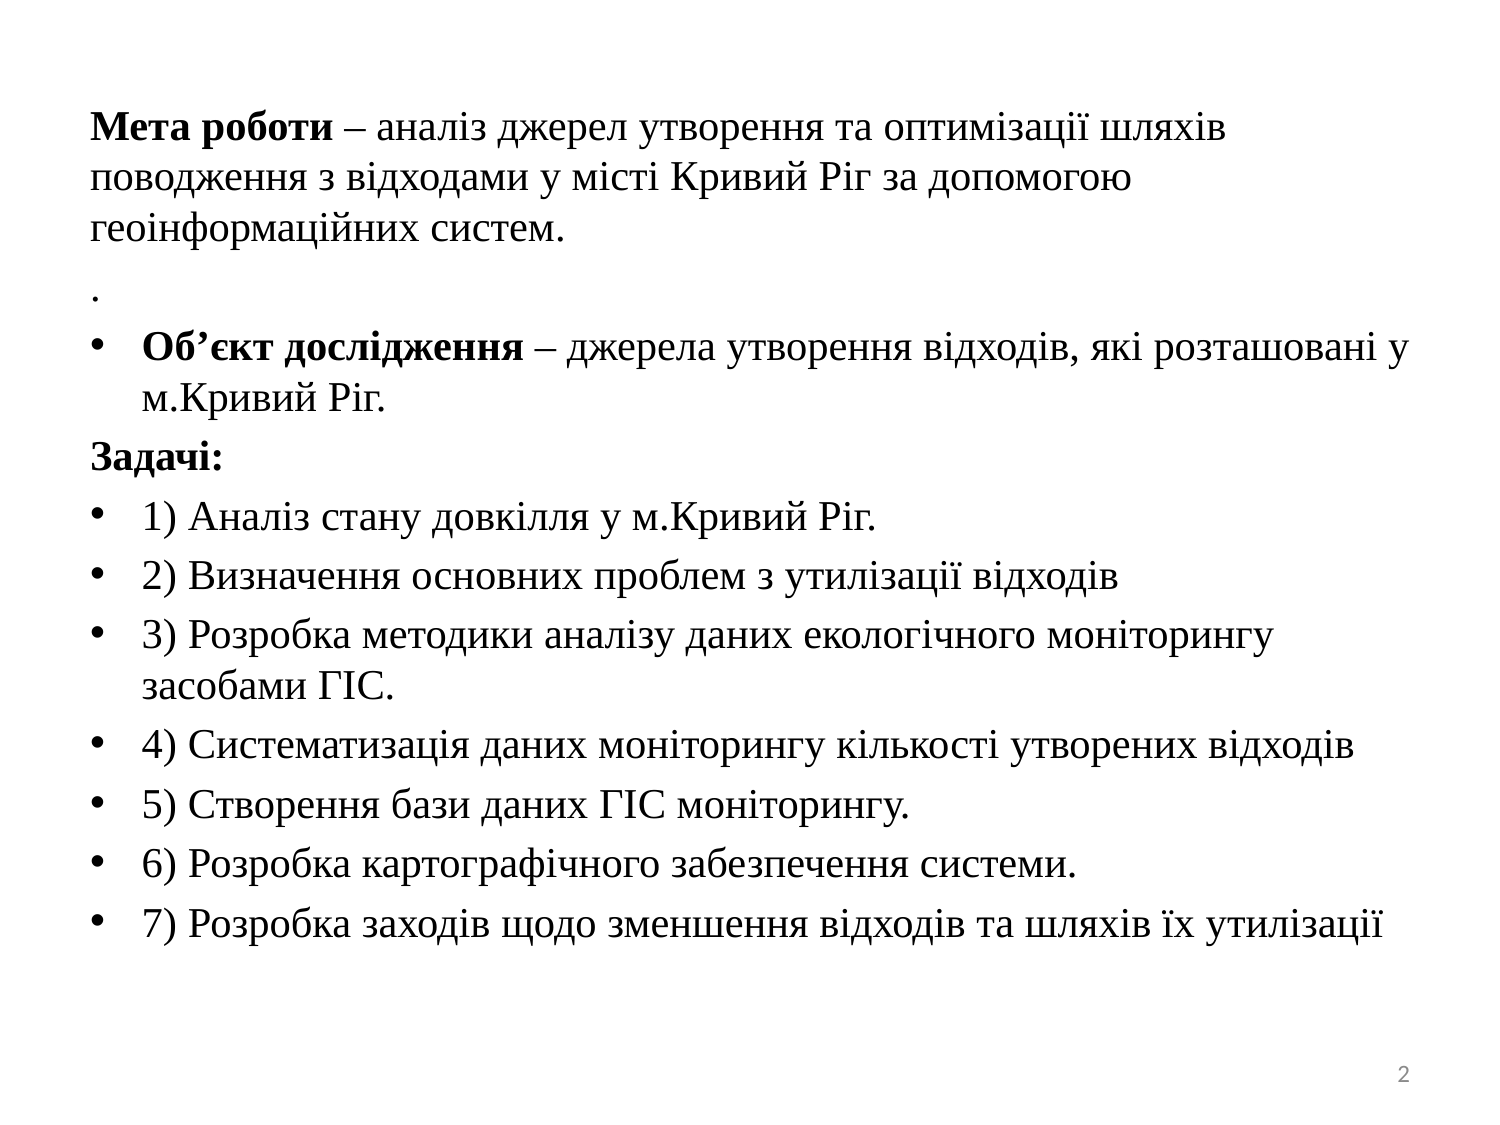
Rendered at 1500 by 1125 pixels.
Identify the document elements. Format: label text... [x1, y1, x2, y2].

slide_number 2 [1074, 1042, 1425, 1103]
list Мета роботи – аналіз джерел утворення та оптимізації шляхів поводження з відходами у місті Кривий Ріг за допомогою геоінформаційних систем. . Об’єкт дослідження – джерела утворення відходів, які розташовані у м.Кривий Ріг. Задачі: 1) Аналіз стану довкілля у м.Кривий Ріг. 2) Визначення основних проблем з утилізації відходів 3) Розробка методики аналізу даних екологічного моніторингу засобами ГІС. 4) Систематизація даних моніторингу кількості утворених відходів 5) Створення бази даних ГІС моніторингу. 6) Розробка картографічного забезпечення системи. 7) Розробка заходів щодо зменшення відходів та шляхів їх утилізації [75, 90, 1425, 1005]
